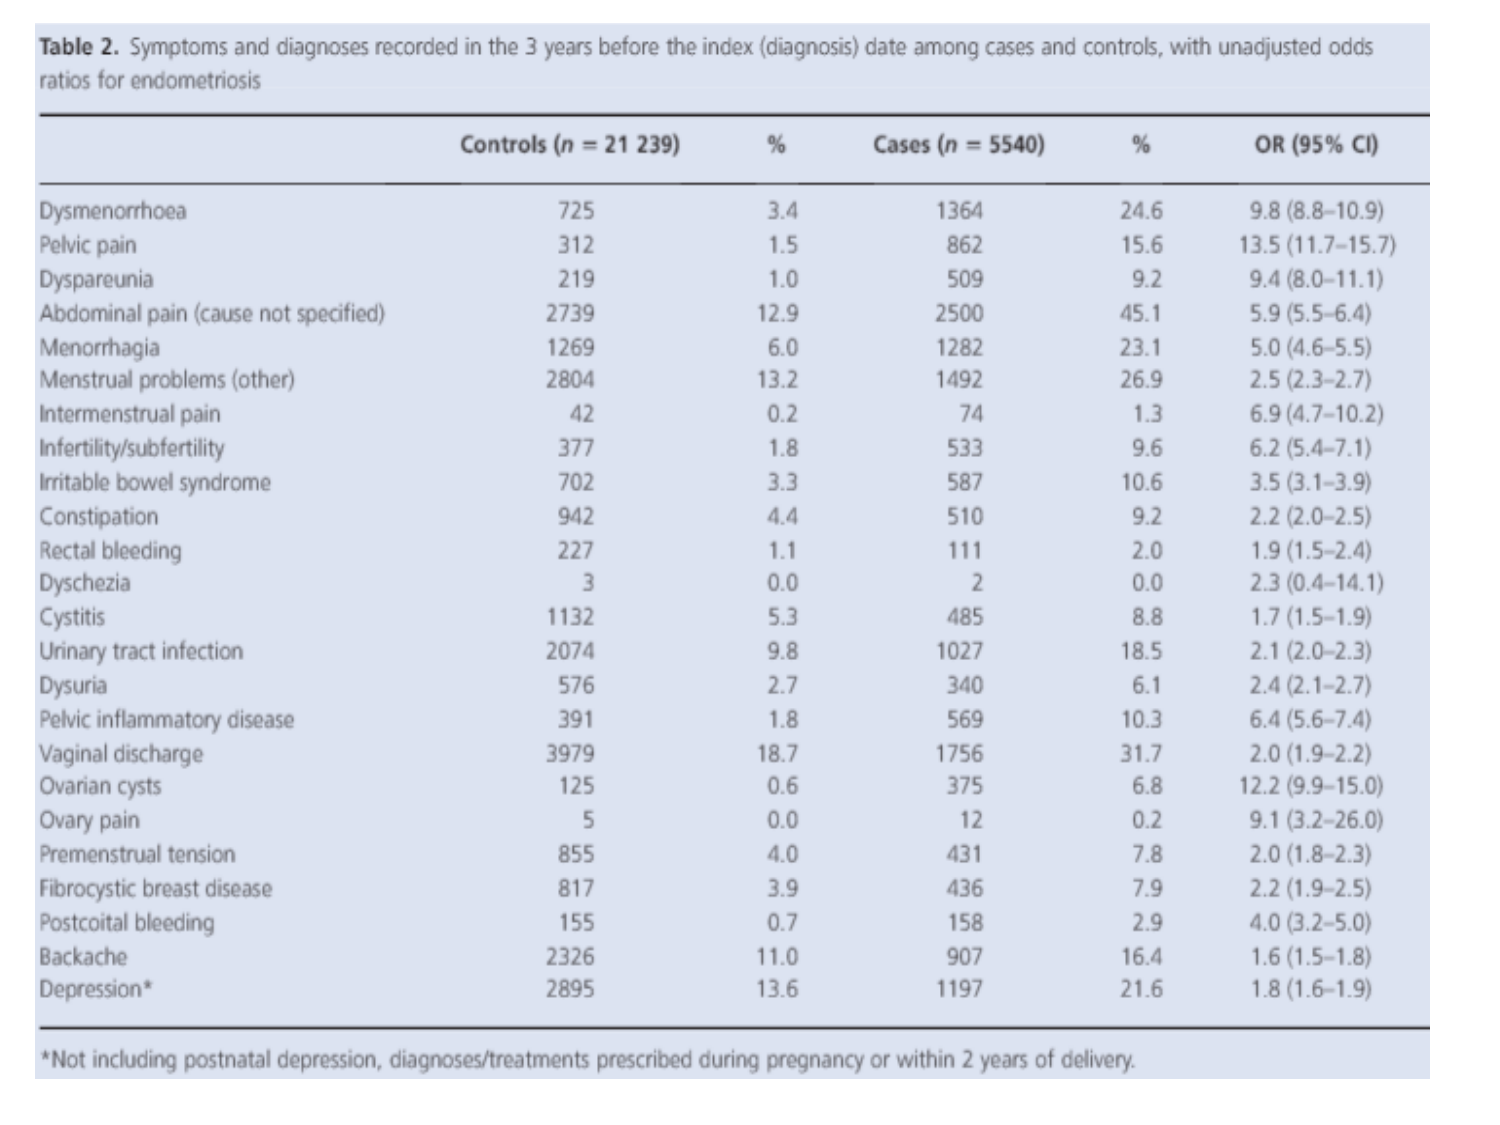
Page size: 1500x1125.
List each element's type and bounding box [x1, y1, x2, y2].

picture [34, 23, 1430, 1079]
